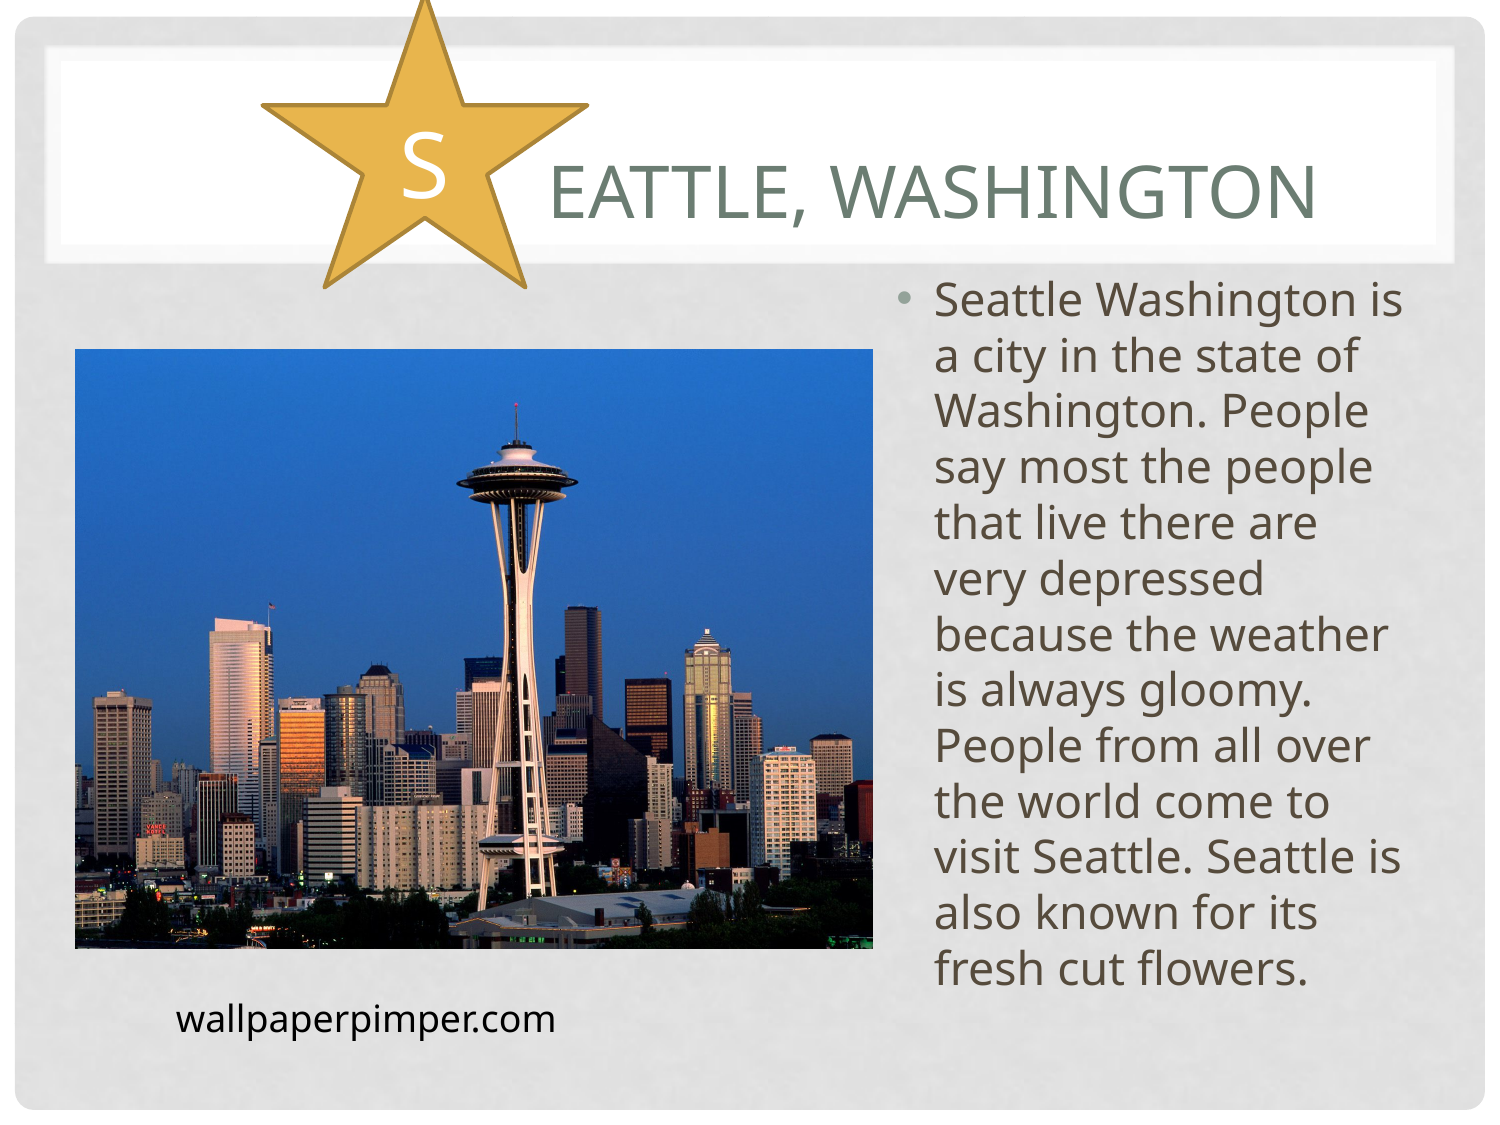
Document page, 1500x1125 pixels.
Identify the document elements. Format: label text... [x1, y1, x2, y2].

text_box wallpaperpimper.com [160, 987, 572, 1048]
list Seattle Washington is a city in the state of Washington. People say most the people that live there are very depressed because the weather is always gloomy. People from all over the world come to visit Seattle. Seattle is also known for its fresh cut flowers. [862, 262, 1425, 1005]
title eattle, Washington [500, 95, 1388, 283]
picture [74, 349, 874, 949]
text_box S [260, 0, 590, 290]
